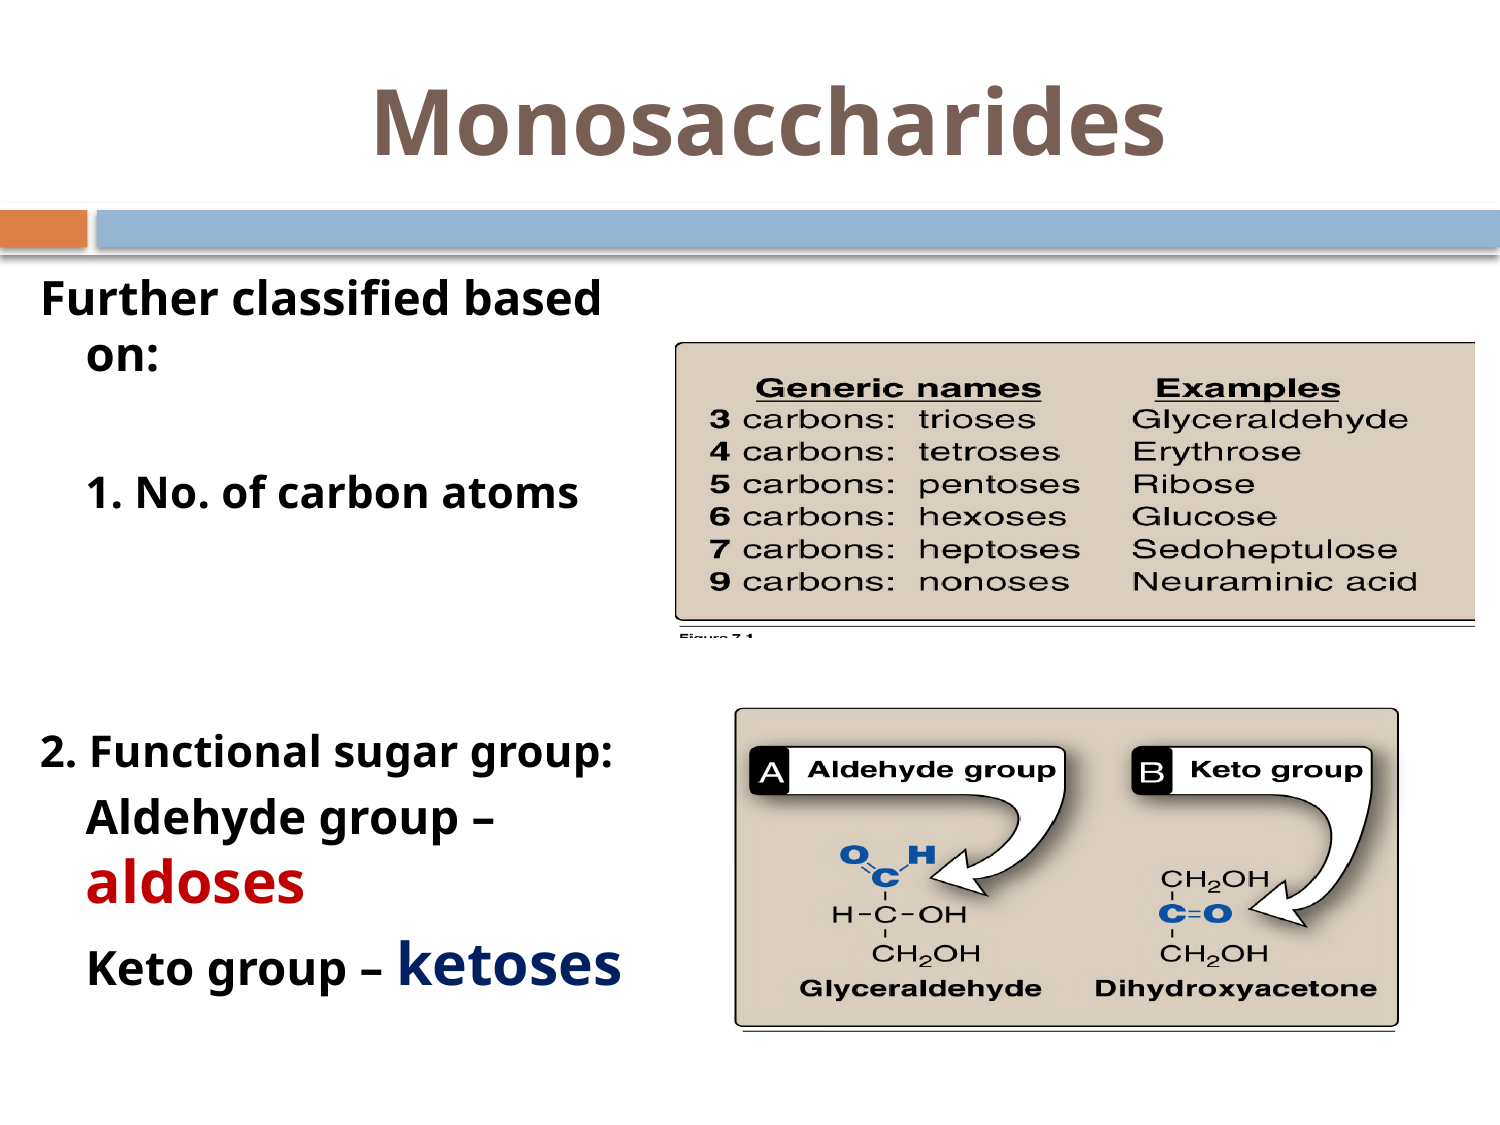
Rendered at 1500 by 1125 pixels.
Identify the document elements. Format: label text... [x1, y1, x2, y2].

title Monosaccharides [99, 37, 1438, 200]
list Further classified based on: 1. No. of carbon atoms 2. Functional sugar group: Aldehyde group – aldoses Keto group – ketoses [24, 260, 688, 1011]
picture [674, 337, 1476, 638]
picture [714, 699, 1426, 1038]
